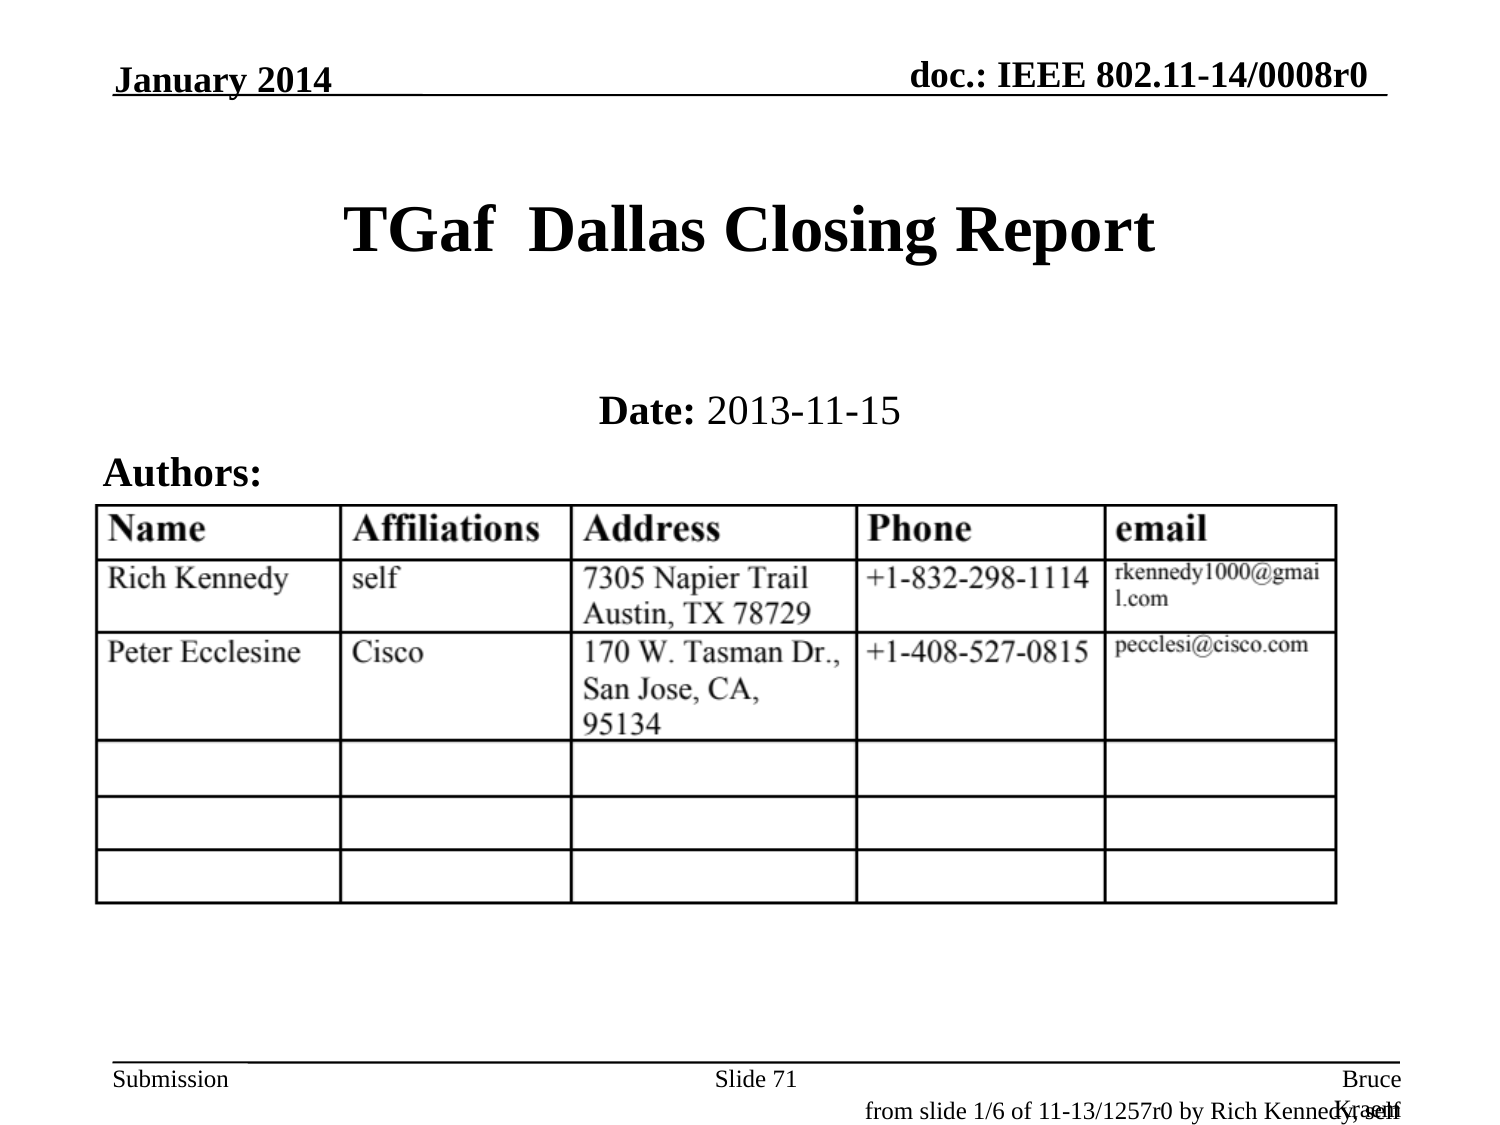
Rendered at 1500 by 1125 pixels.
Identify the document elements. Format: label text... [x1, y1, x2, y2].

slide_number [114, 54, 374, 100]
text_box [81, 503, 1379, 948]
text_box Authors: [87, 437, 325, 500]
footer Bruce Kraemer, Marvell [1325, 1062, 1402, 1087]
slide_number Slide 71 [712, 1062, 800, 1087]
text_box from slide 1/6 of 11-13/1257r0 by Rich Kennedy, self [343, 1087, 1417, 1125]
list Date: 2013-11-15 [112, 375, 1388, 438]
title TGaf Dallas Closing Report [112, 137, 1388, 313]
